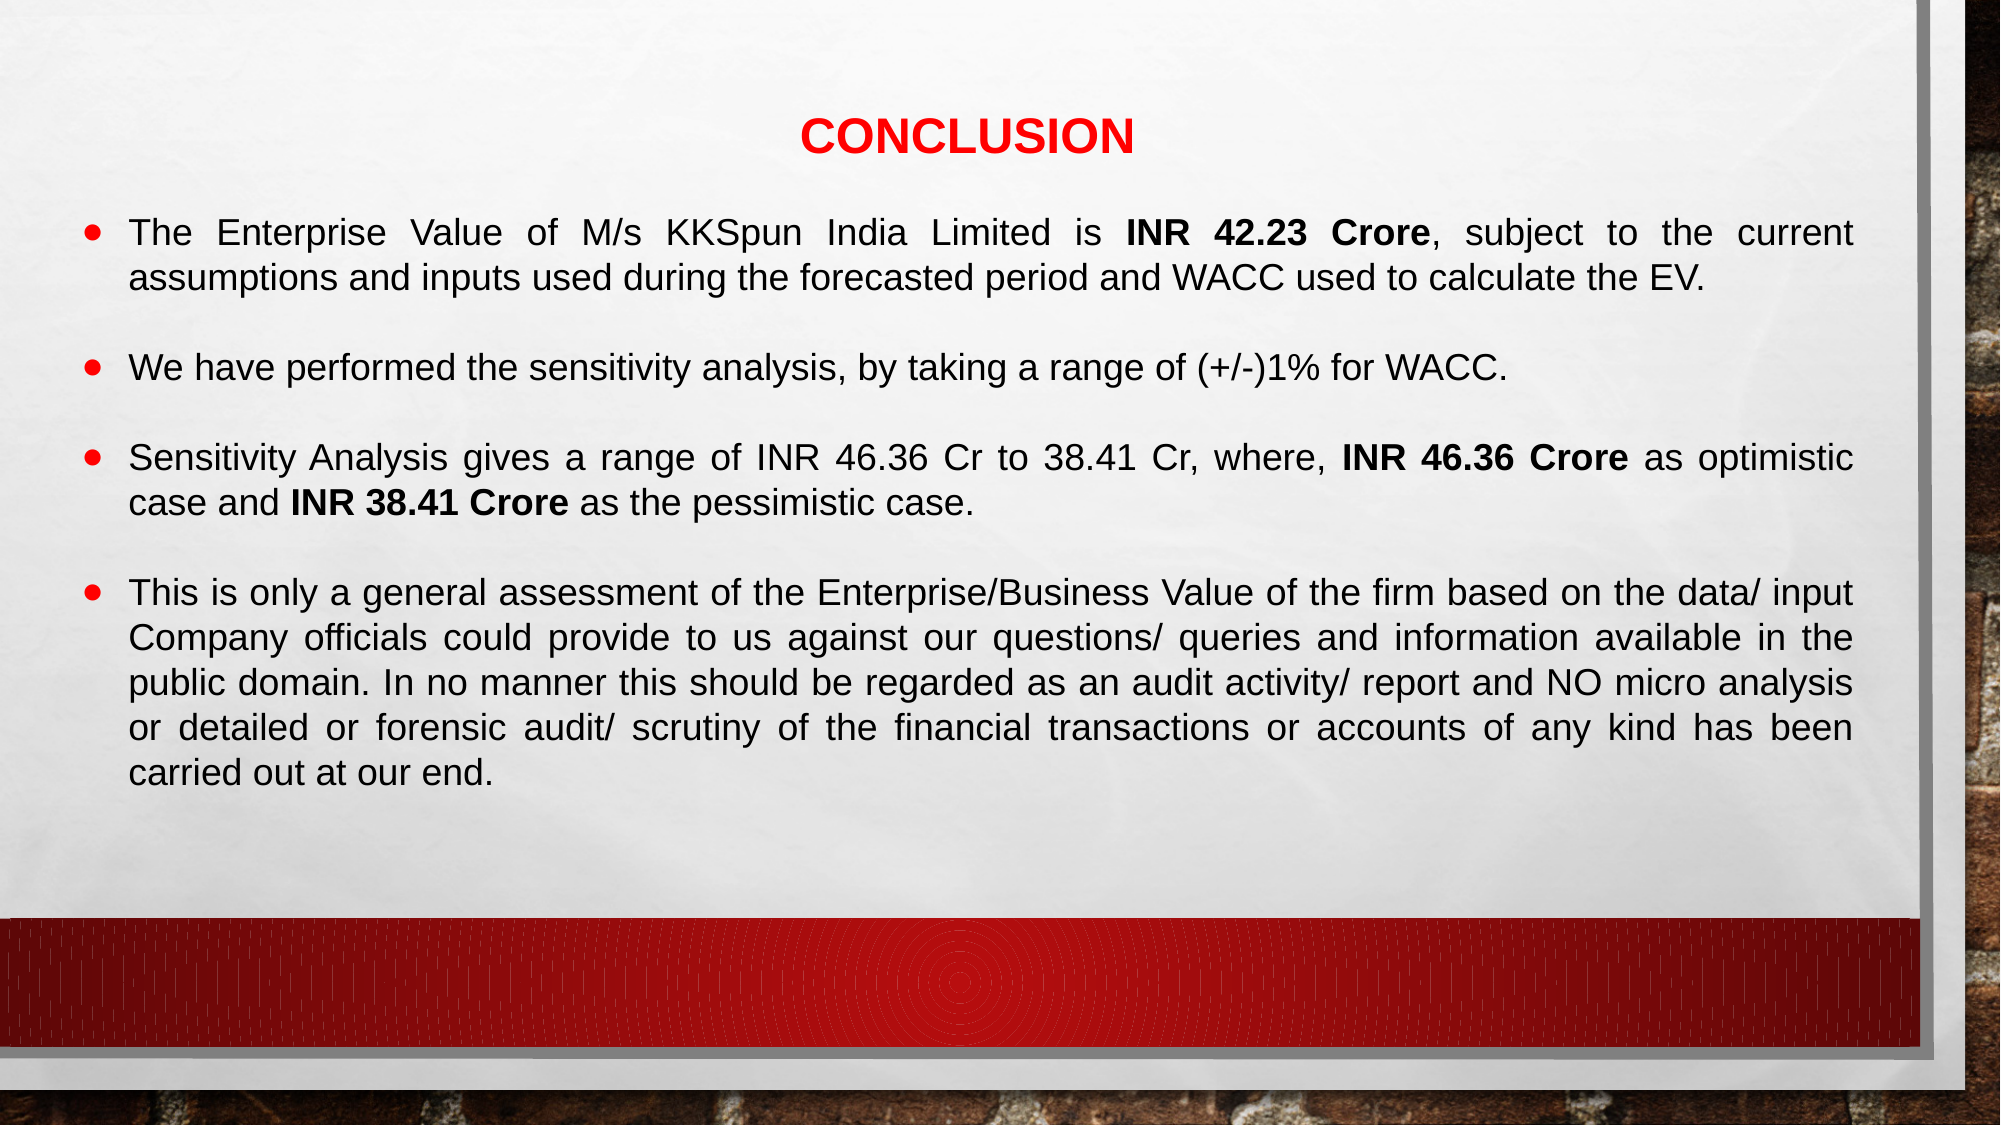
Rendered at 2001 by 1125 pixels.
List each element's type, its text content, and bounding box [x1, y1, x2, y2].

picture [0, 0, 2000, 1125]
text_box CONCLUSION The Enterprise Value of M/s KKSpun India Limited is INR 42.23 Crore, subject to the current assumptions and inputs used during the forecasted period and WACC used to calculate the EV. We have performed the sensitivity analysis, by taking a range of (+/-)1% for WACC. Sensitivity Analysis gives a range of INR 46.36 Cr to 38.41 Cr, where, INR 46.36 Crore as optimistic case and INR 38.41 Crore as the pessimistic case. This is only a general assessment of the Enterprise/Business Value of the firm based on the data/ input Company officials could provide to us against our questions/ queries and information available in the public domain. In no manner this should be regarded as an audit activity/ report and NO micro analysis or detailed or forensic audit/ scrutiny of the financial transactions or accounts of any kind has been carried out at our end. [66, 95, 1869, 801]
